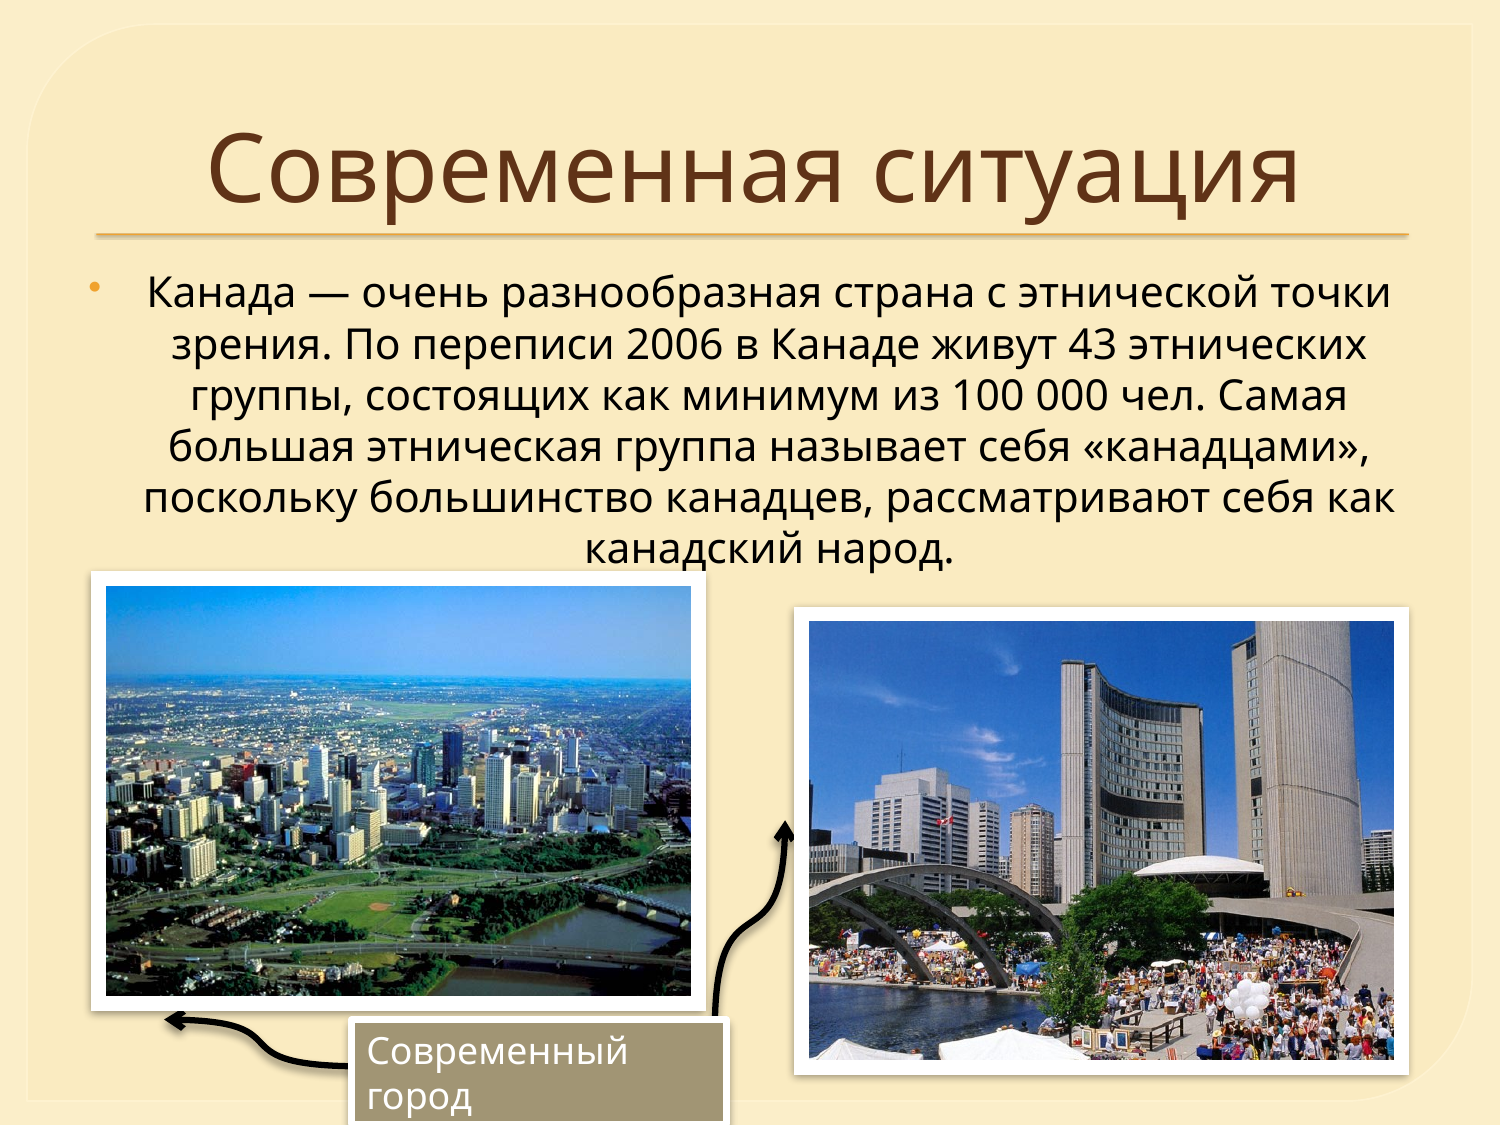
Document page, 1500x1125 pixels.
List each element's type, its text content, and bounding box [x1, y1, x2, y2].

title Современная ситуация [75, 41, 1425, 230]
picture [808, 620, 1395, 1061]
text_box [699, 890, 801, 962]
picture [105, 585, 692, 997]
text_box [163, 1019, 364, 1067]
text_box Современный город [348, 1016, 730, 1125]
list Канада — очень разнообразная страна с этнической точки зрения. По переписи 2006 в Канаде живут 43 этнических группы, состоящих как минимум из 100 000 чел. Самая большая этническая группа называет себя «канадцами», поскольку большинство канадцев, рассматривают себя как канадский народ. [75, 257, 1425, 586]
